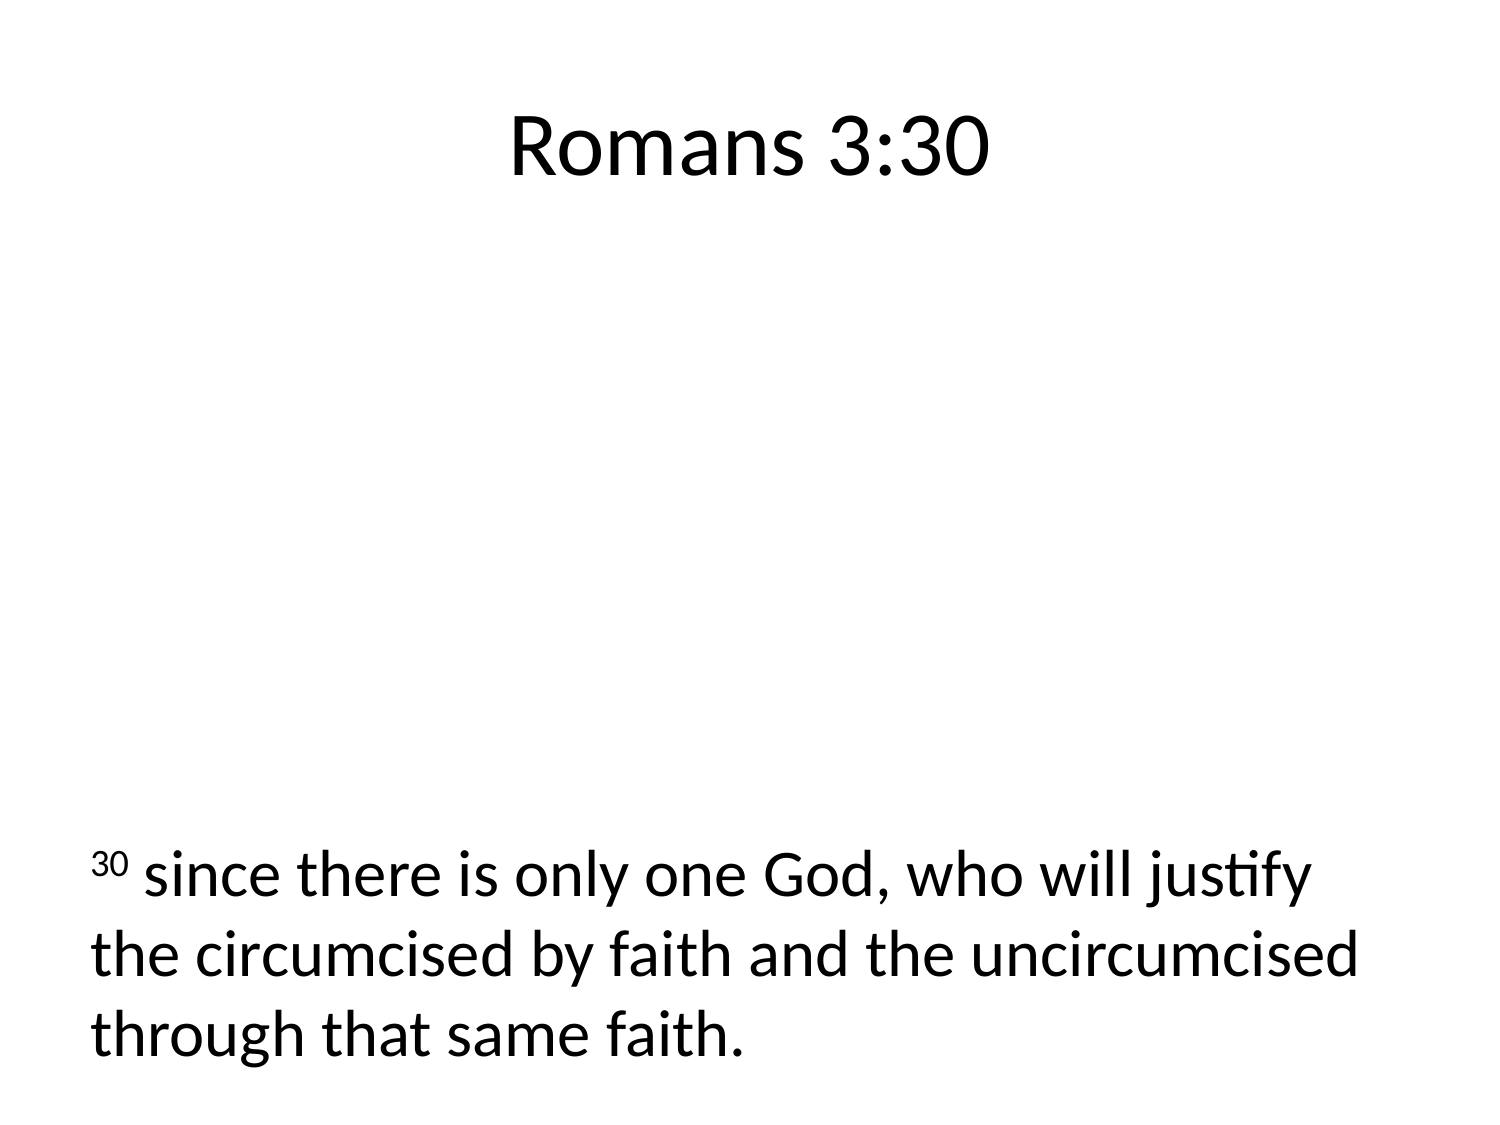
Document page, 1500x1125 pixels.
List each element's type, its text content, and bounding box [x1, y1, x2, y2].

list 30 since there is only one God, who will justify the circumcised by faith and the uncircumcised through that same faith. [75, 262, 1425, 1005]
title Romans 3:30 [75, 45, 1425, 233]
